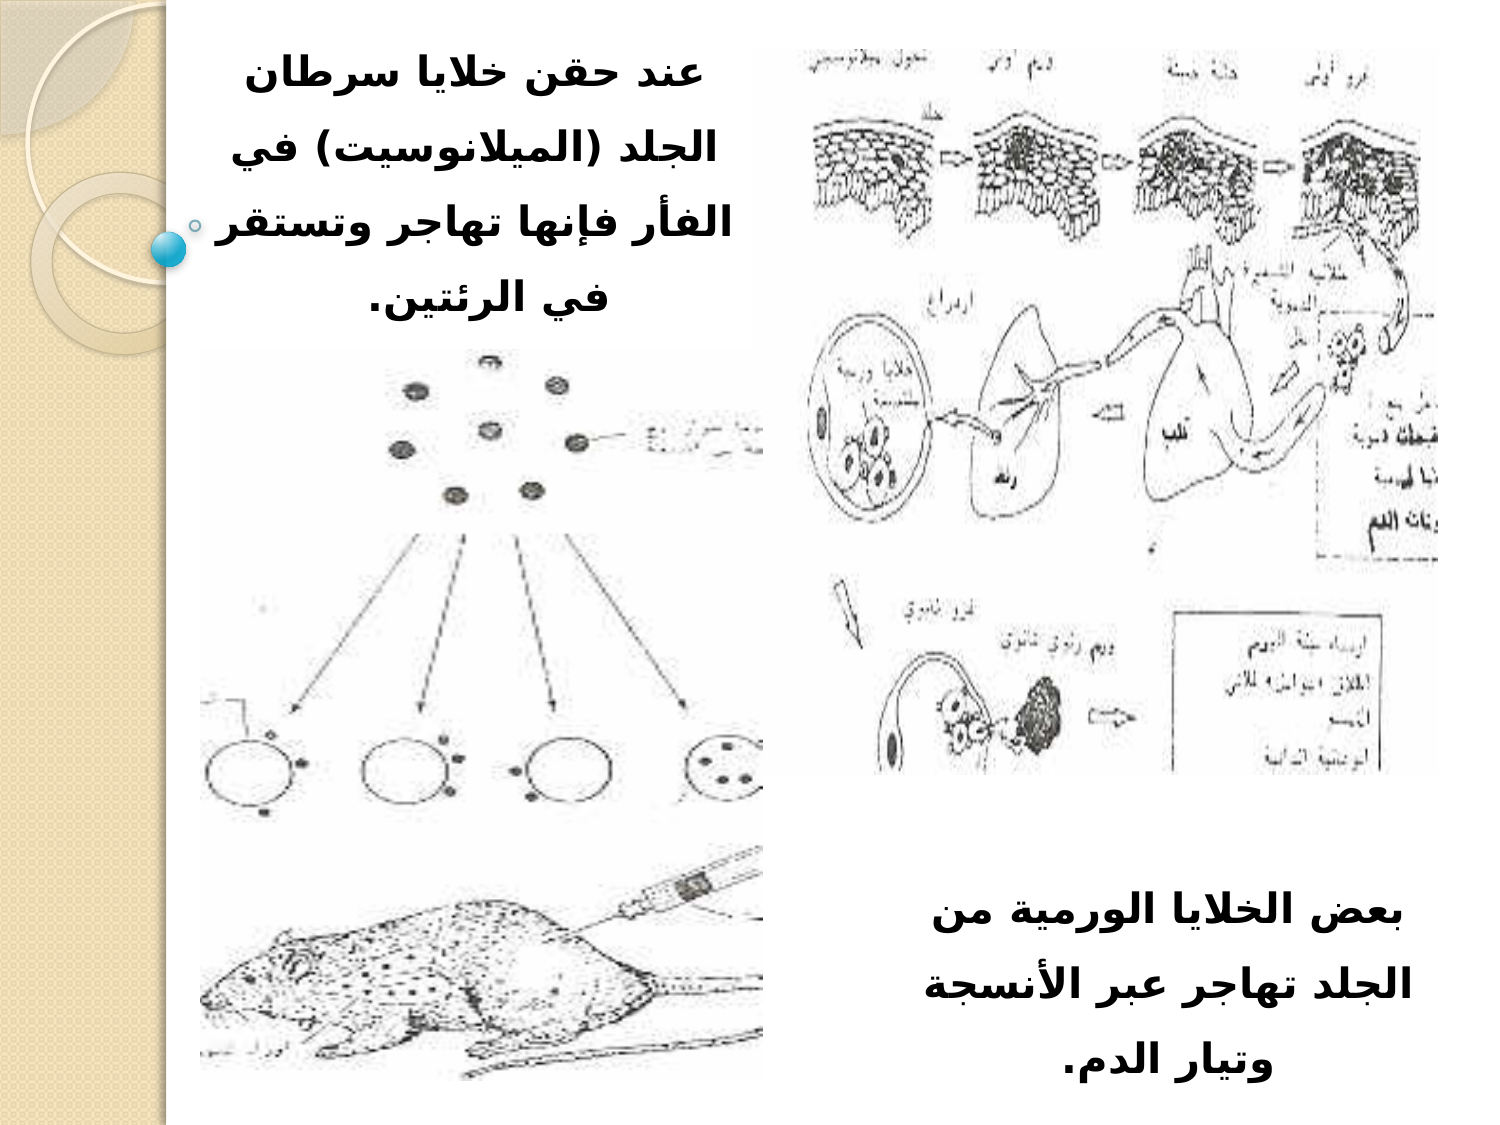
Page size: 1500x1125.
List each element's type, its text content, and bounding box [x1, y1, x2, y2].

picture [199, 49, 1438, 1081]
text_box بعض الخلايا الورمية من الجلد تهاجر عبر الأنسجة وتيار الدم. [874, 849, 1463, 1090]
text_box عند حقن خلايا سرطان الجلد (الميلانوسيت) في الفأر فإنها تهاجر وتستقر في الرئتين. [200, 12, 750, 327]
